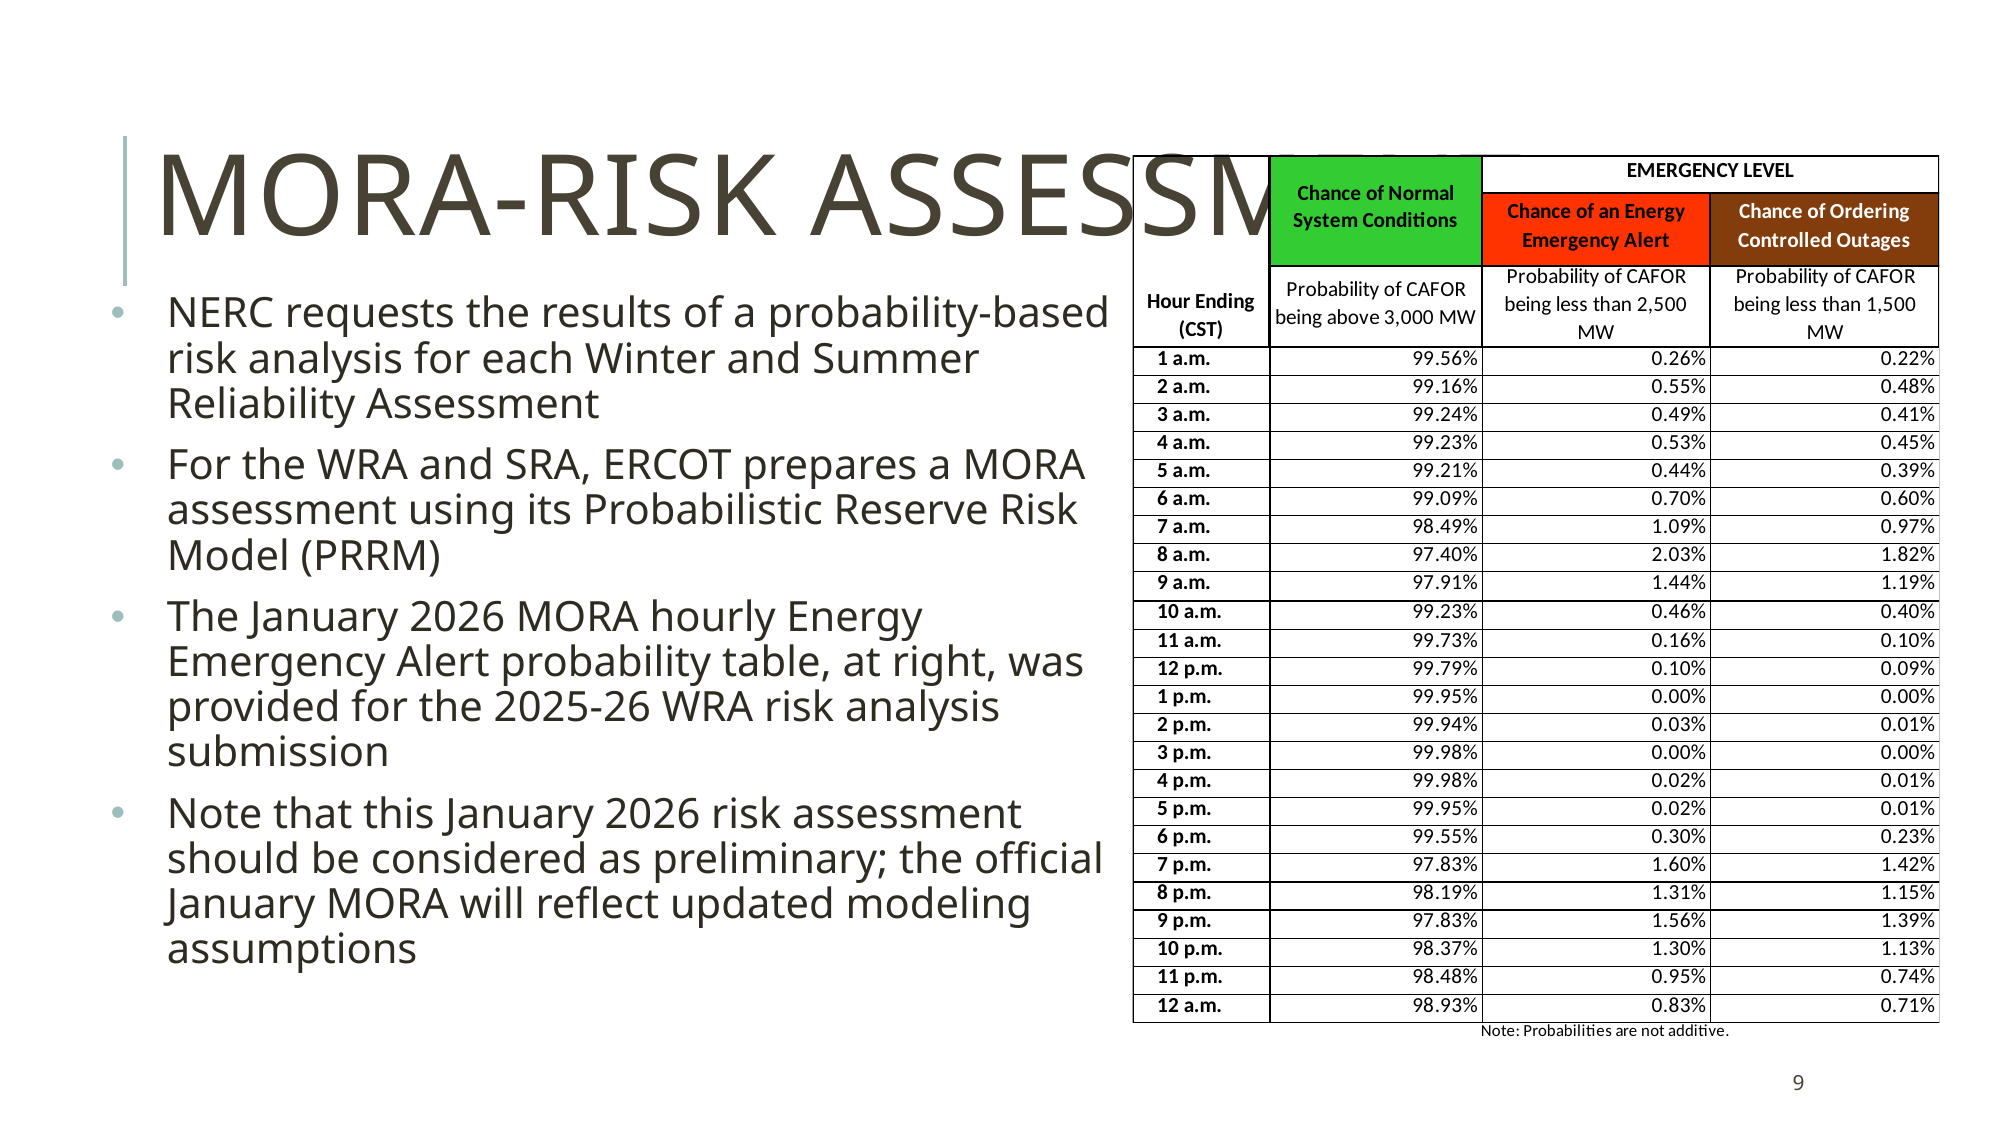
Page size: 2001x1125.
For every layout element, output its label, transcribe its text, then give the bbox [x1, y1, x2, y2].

slide_number 9 [1777, 1061, 1938, 1107]
list NERC requests the results of a probability-based risk analysis for each Winter and Summer Reliability Assessment For the WRA and SRA, ERCOT prepares a MORA assessment using its Probabilistic Reserve Risk Model (PRRM) The January 2026 MORA hourly Energy Emergency Alert probability table, at right, was provided for the 2025-26 WRA risk analysis submission Note that this January 2026 risk assessment should be considered as preliminary; the official January MORA will reflect updated modeling assumptions [103, 284, 1133, 1084]
picture [1132, 155, 1941, 1046]
title MORa-Risk assessment [138, 128, 1778, 278]
